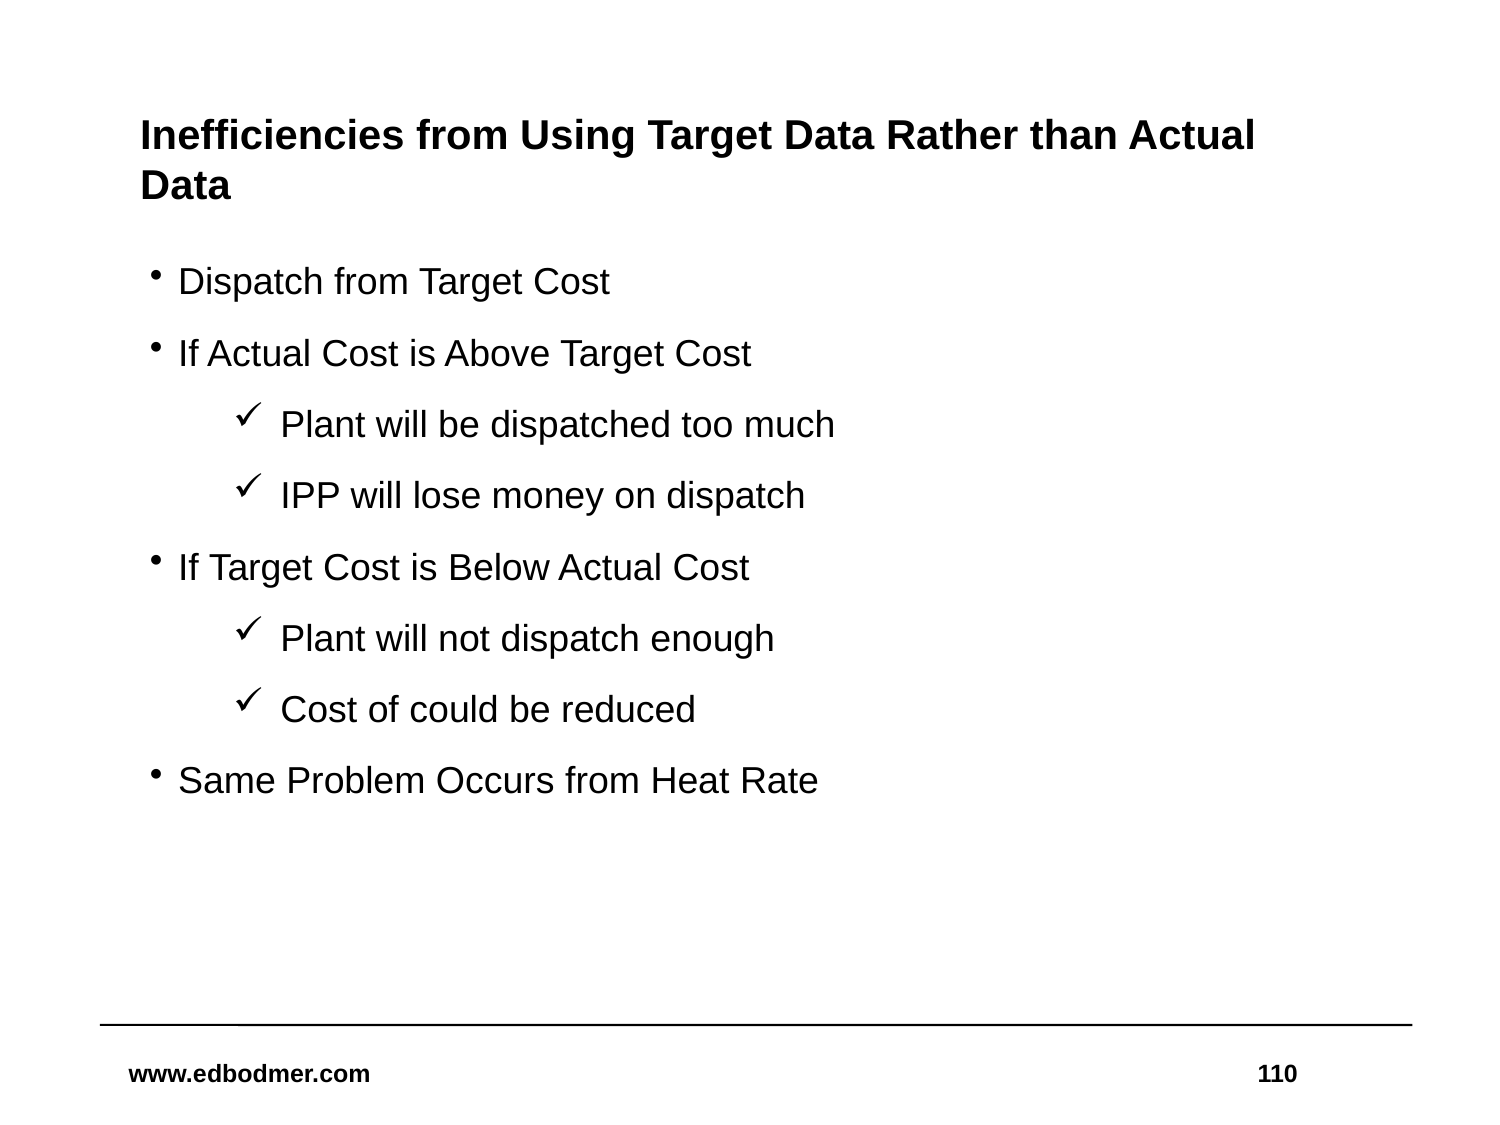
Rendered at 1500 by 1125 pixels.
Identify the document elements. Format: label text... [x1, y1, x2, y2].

list Dispatch from Target Cost If Actual Cost is Above Target Cost Plant will be dispatched too much IPP will lose money on dispatch If Target Cost is Below Actual Cost Plant will not dispatch enough Cost of could be reduced Same Problem Occurs from Heat Rate [125, 249, 1375, 1000]
title Inefficiencies from Using Target Data Rather than Actual Data [125, 99, 1288, 225]
